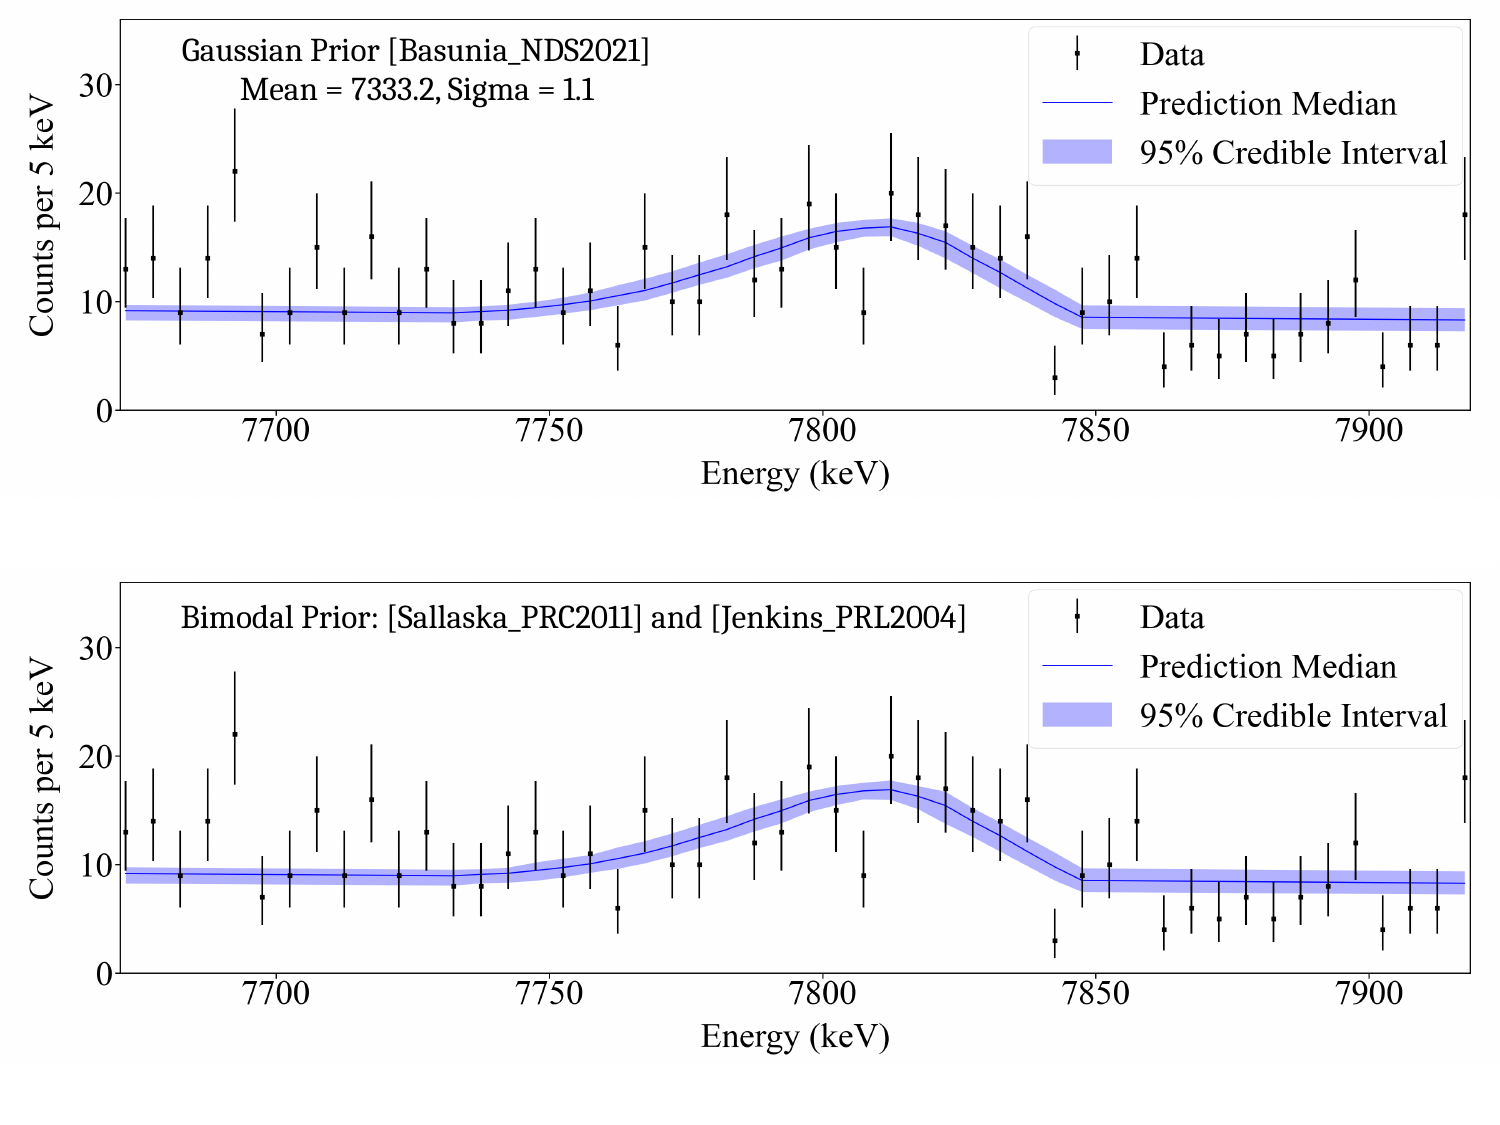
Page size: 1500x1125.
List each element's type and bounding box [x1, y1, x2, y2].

picture [0, 562, 1500, 1063]
picture [0, 0, 1500, 500]
